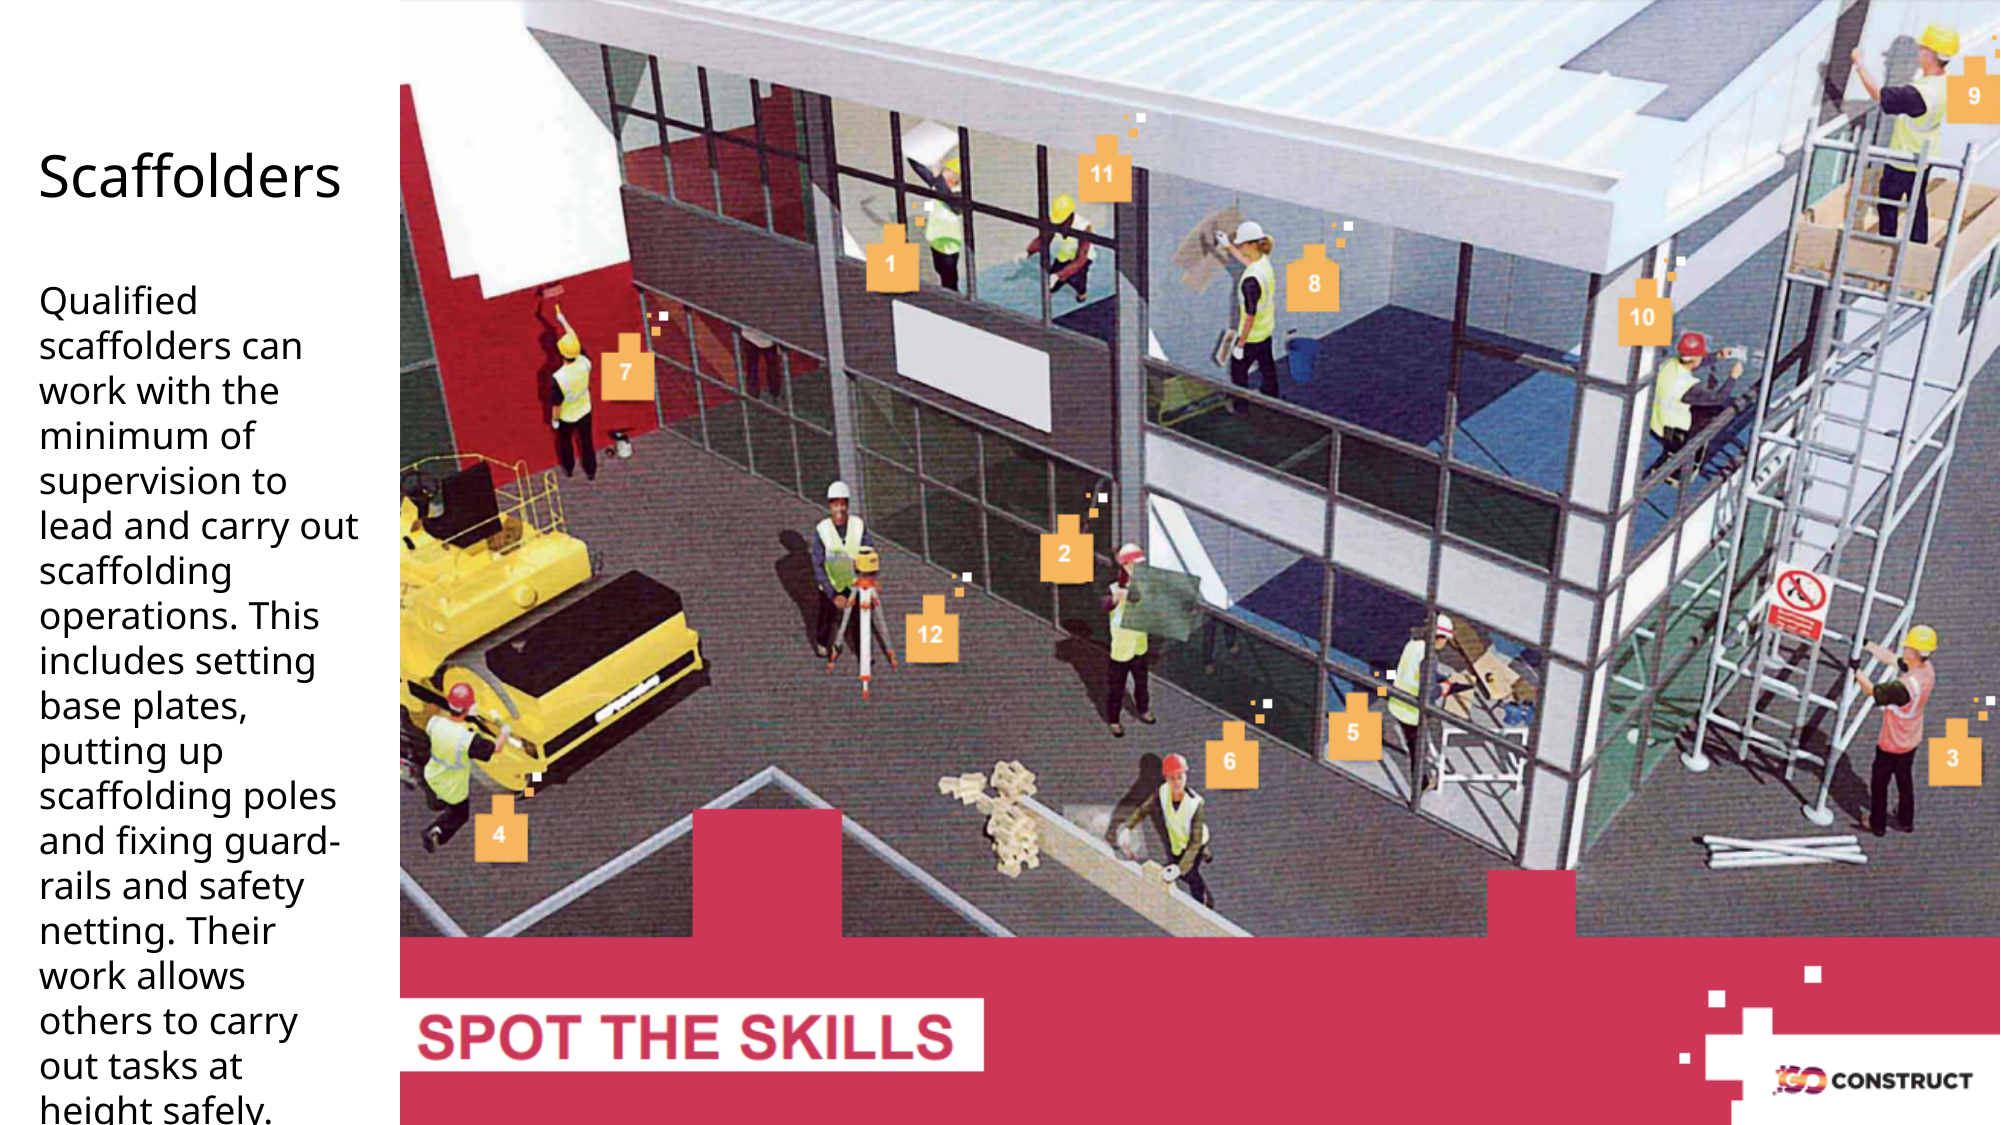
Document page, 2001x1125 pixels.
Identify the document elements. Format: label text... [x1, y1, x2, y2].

text_box Scaffolders [24, 131, 400, 217]
picture [400, 0, 2000, 1125]
text_box Qualified scaffolders can work with the minimum of supervision to lead and carry out scaffolding operations. This includes setting base plates, putting up scaffolding poles and fixing guard-rails and safety netting. Their work allows others to carry out tasks at height safely. [24, 269, 377, 1125]
